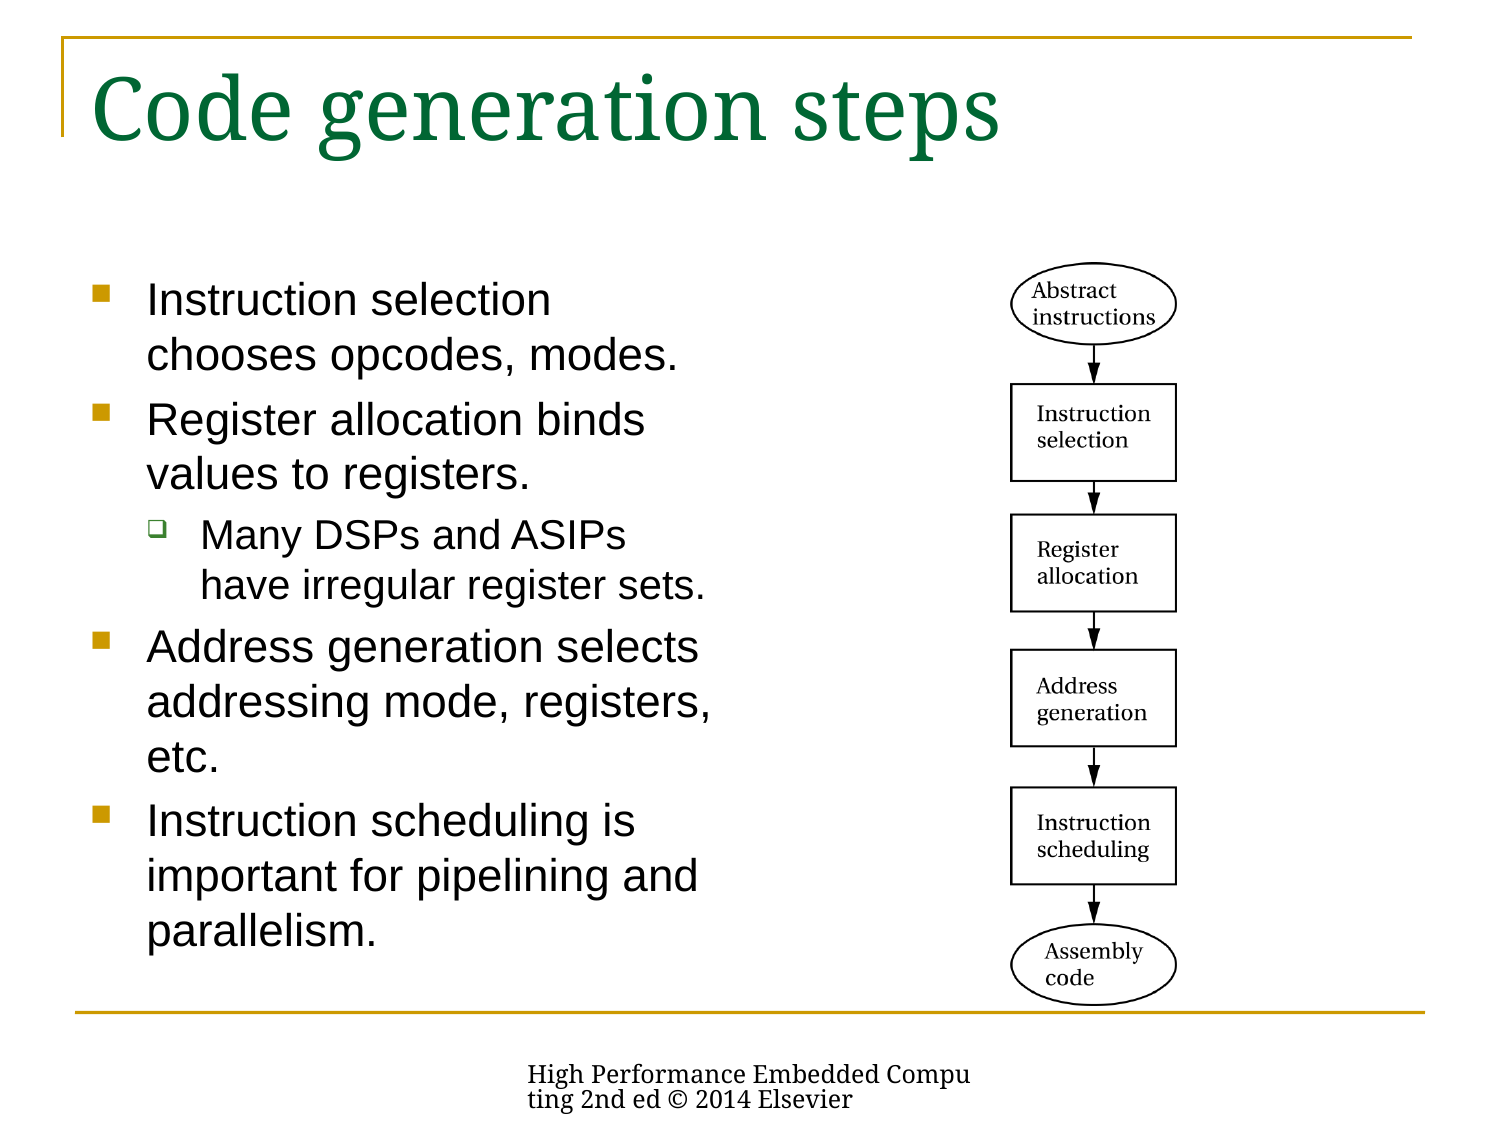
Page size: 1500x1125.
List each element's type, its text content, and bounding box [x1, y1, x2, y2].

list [1010, 262, 1177, 1006]
footer High Performance Embedded Computing 2nd ed © 2014 Elsevier [512, 1025, 988, 1100]
list Instruction selection chooses opcodes, modes. Register allocation binds values to registers. Many DSPs and ASIPs have irregular register sets. Address generation selects addressing mode, registers, etc. Instruction scheduling is important for pipelining and parallelism. [75, 262, 738, 1006]
title Code generation steps [75, 45, 1425, 233]
